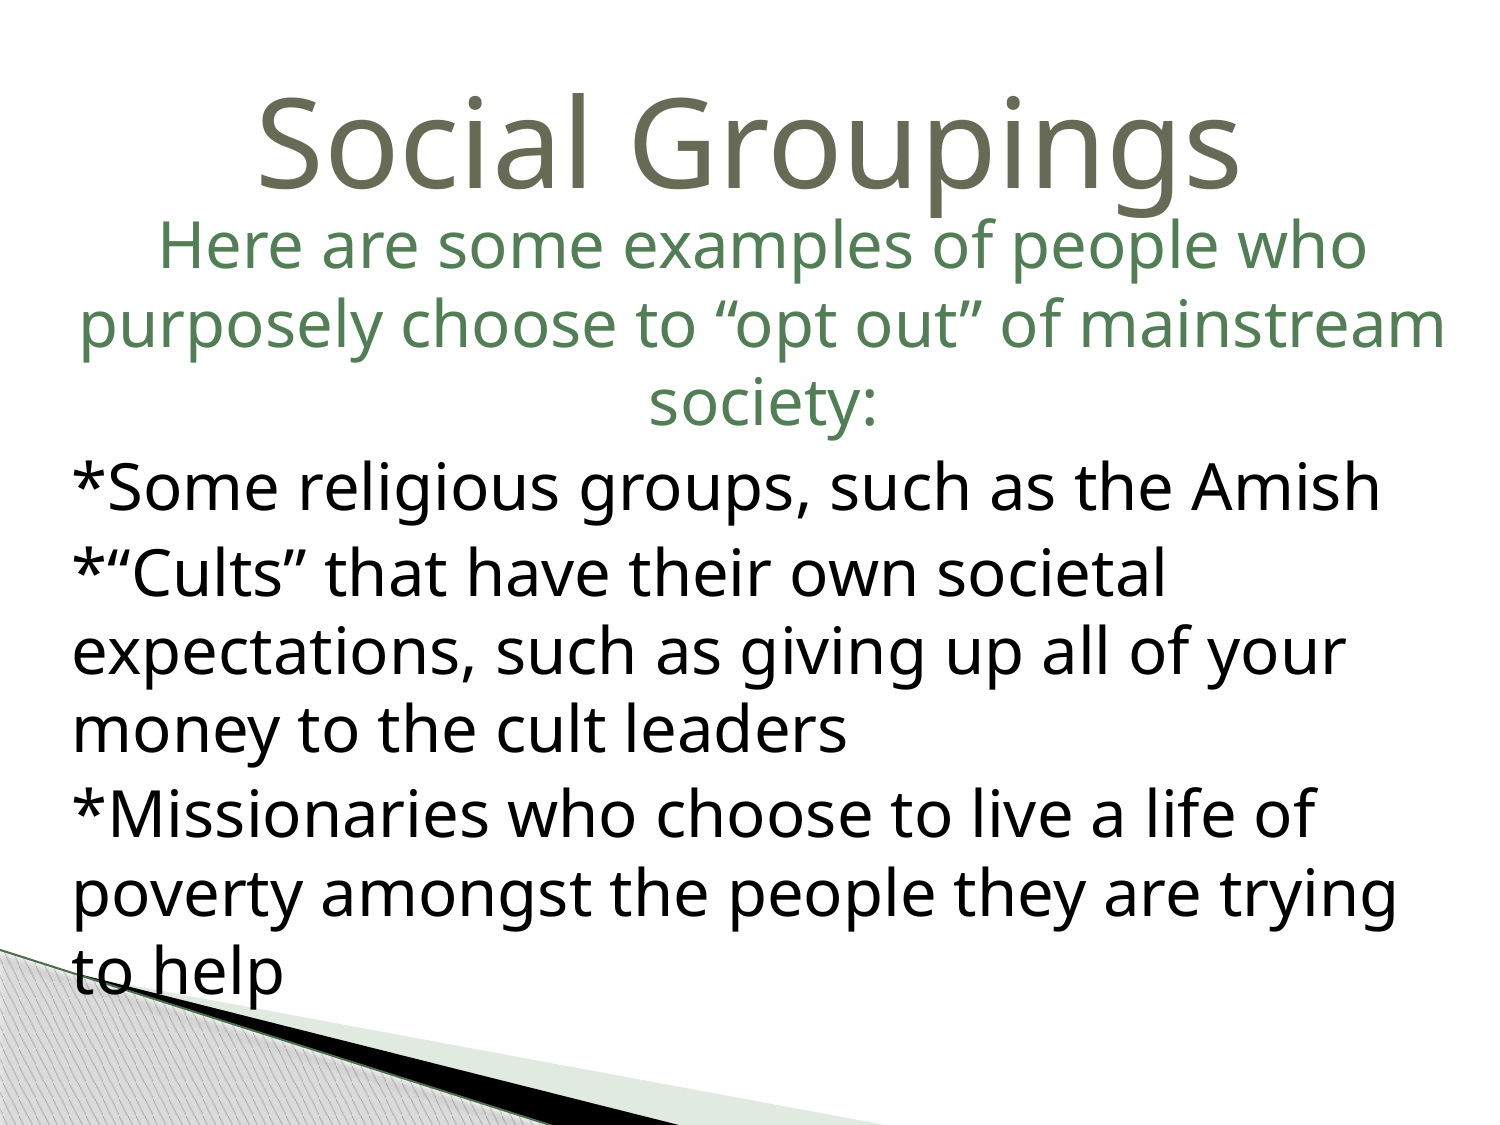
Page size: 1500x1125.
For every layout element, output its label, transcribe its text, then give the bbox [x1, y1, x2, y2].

title Social Groupings [75, 45, 1425, 233]
list Here are some examples of people who purposely choose to “opt out” of mainstream society: *Some religious groups, such as the Amish *“Cults” that have their own societal expectations, such as giving up all of your money to the cult leaders *Missionaries who choose to live a life of poverty amongst the people they are trying to help [41, 196, 1471, 1024]
